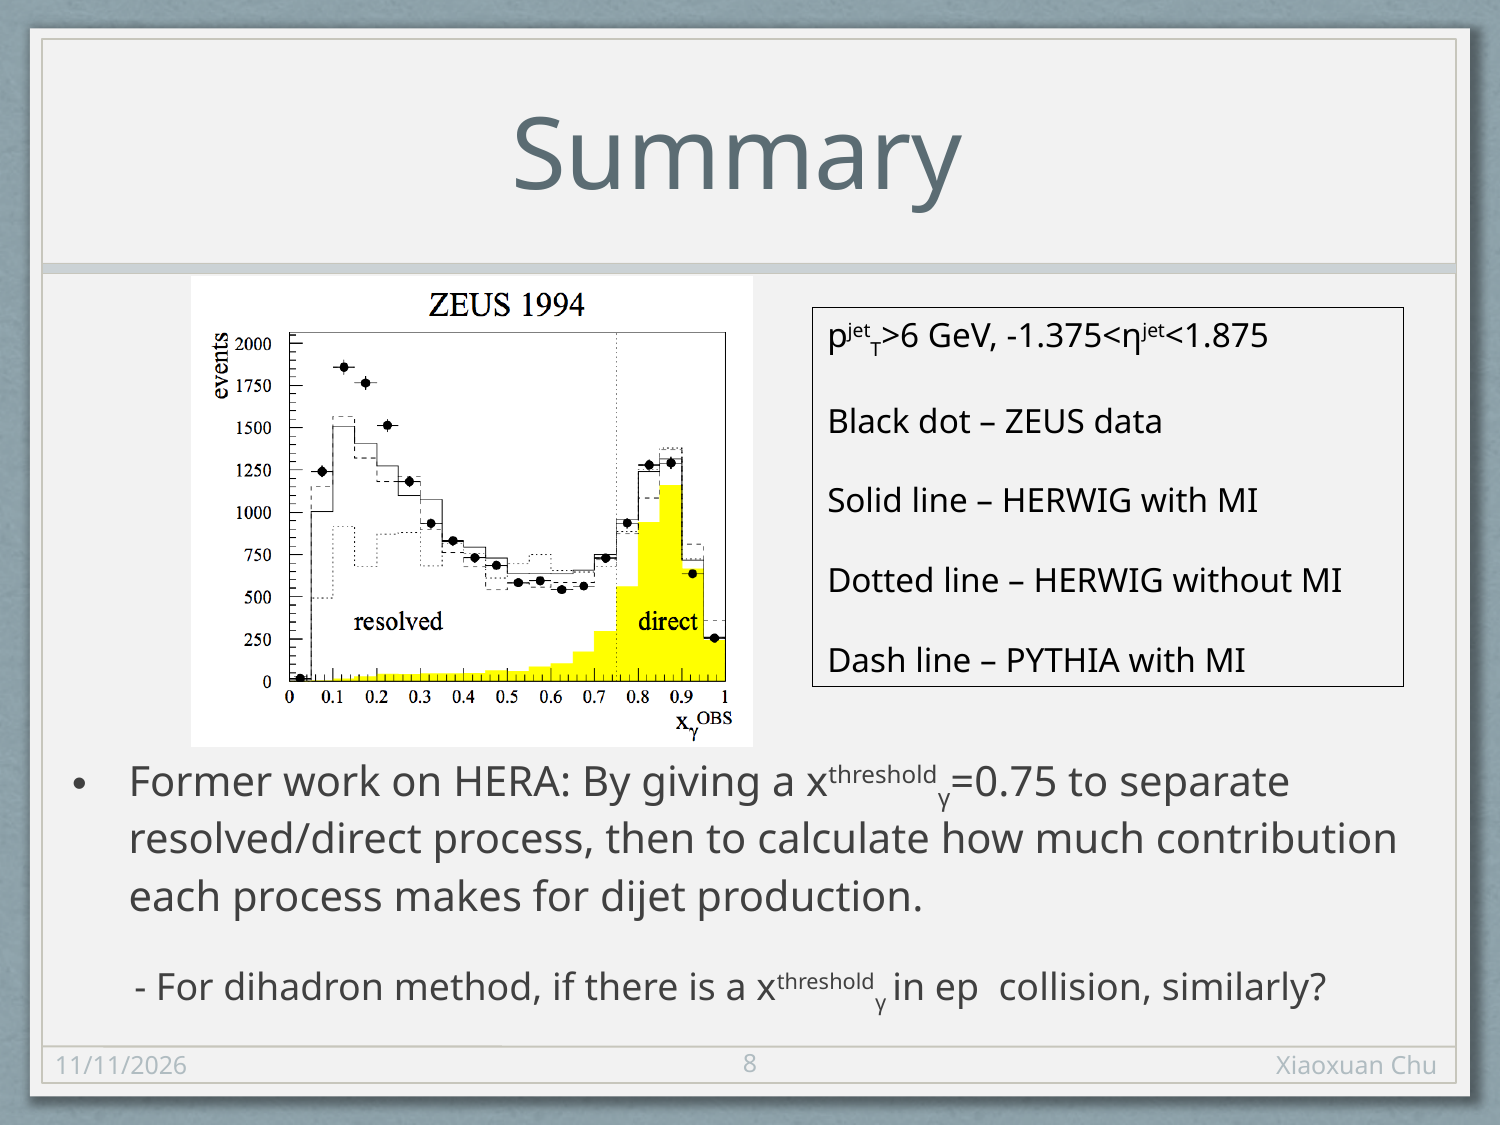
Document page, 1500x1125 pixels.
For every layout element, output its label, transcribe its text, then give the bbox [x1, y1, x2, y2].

slide_number 8 [687, 1042, 813, 1088]
picture [190, 276, 754, 748]
title Summary [147, 40, 1353, 260]
text_box pjetT>6 GeV, -1.375<ηjet<1.875 Black dot – ZEUS data Solid line – HERWIG with MI Dotted line – HERWIG without MI Dash line – PYTHIA with MI [812, 307, 1404, 687]
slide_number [39, 1045, 390, 1088]
list Former work on HERA: By giving a xthresholdγ=0.75 to separate resolved/direct process, then to calculate how much contribution each process makes for dijet production. - For dihadron method, if there is a xthresholdγ in ep collision, similarly? [57, 747, 1453, 1043]
footer Xiaoxuan Chu [977, 1045, 1453, 1088]
